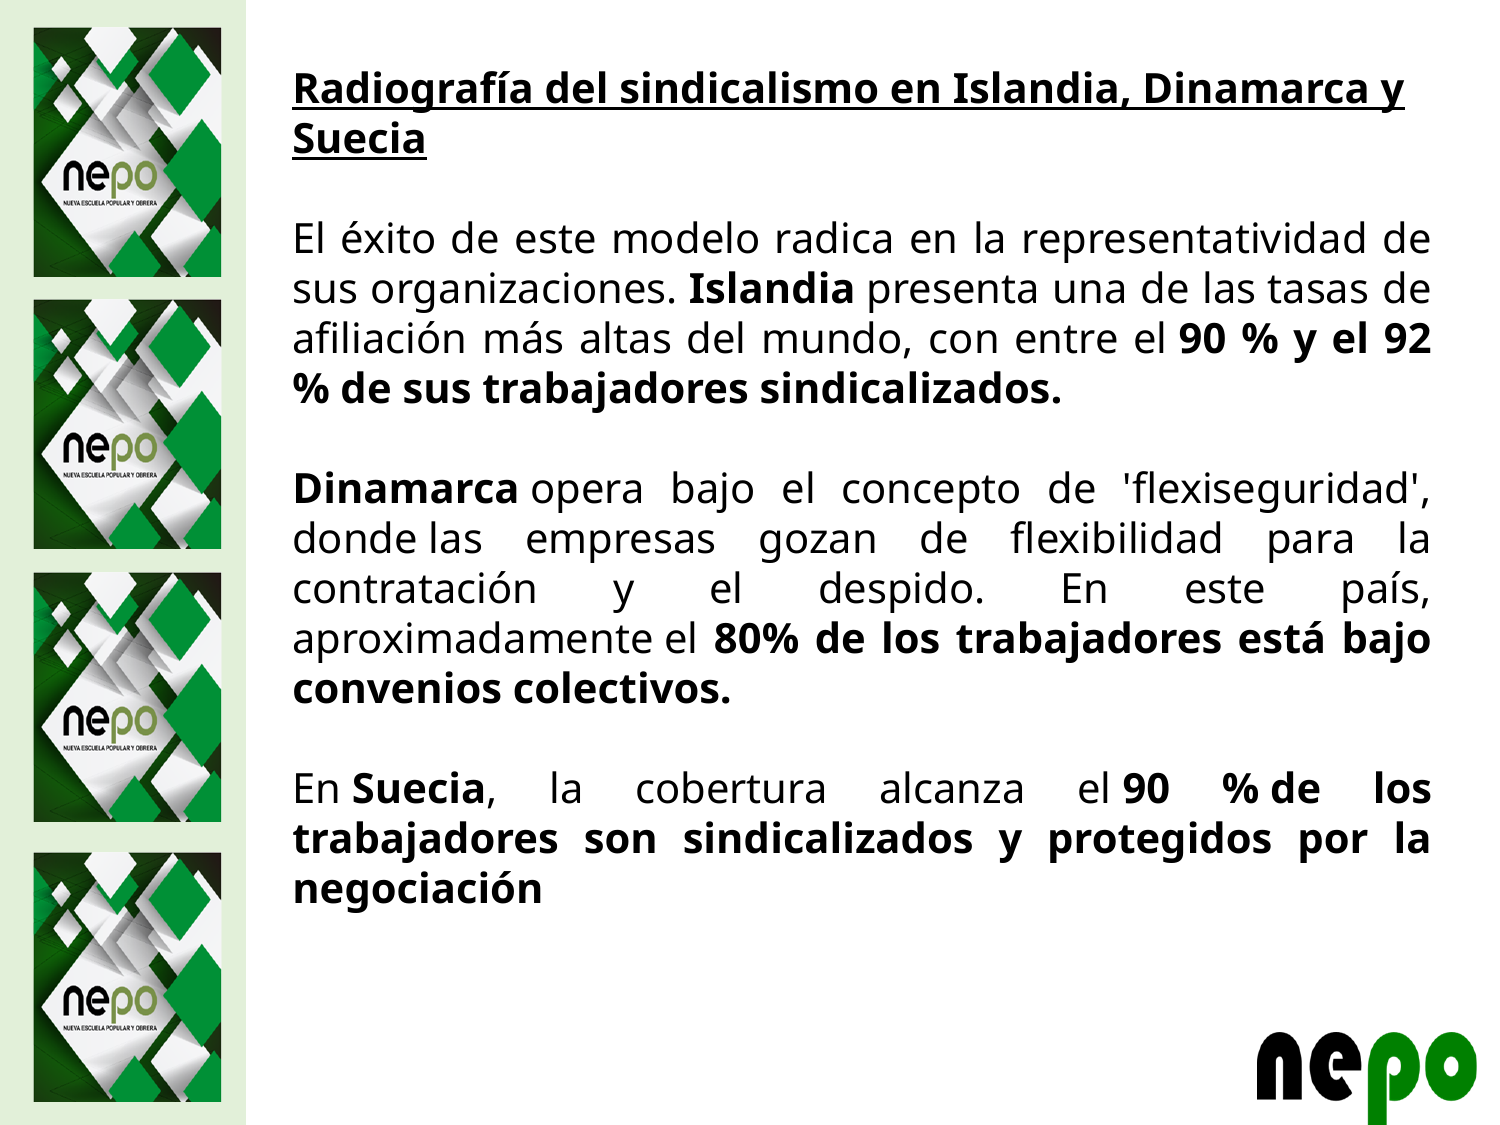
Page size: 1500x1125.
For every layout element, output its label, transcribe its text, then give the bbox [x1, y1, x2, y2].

picture [0, 0, 246, 1125]
text_box Radiografía del sindicalismo en Islandia, Dinamarca y Suecia El éxito de este modelo radica en la representatividad de sus organizaciones. Islandia presenta una de las tasas de afiliación más altas del mundo, con entre el 90 % y el 92 % de sus trabajadores sindicalizados. Dinamarca opera bajo el concepto de 'flexiseguridad', donde las empresas gozan de flexibilidad para la contratación y el despido. En este país, aproximadamente el 80% de los trabajadores está bajo convenios colectivos. En Suecia, la cobertura alcanza el 90 % de los trabajadores son sindicalizados y protegidos por la negociación [277, 54, 1447, 970]
picture [1257, 1032, 1477, 1125]
